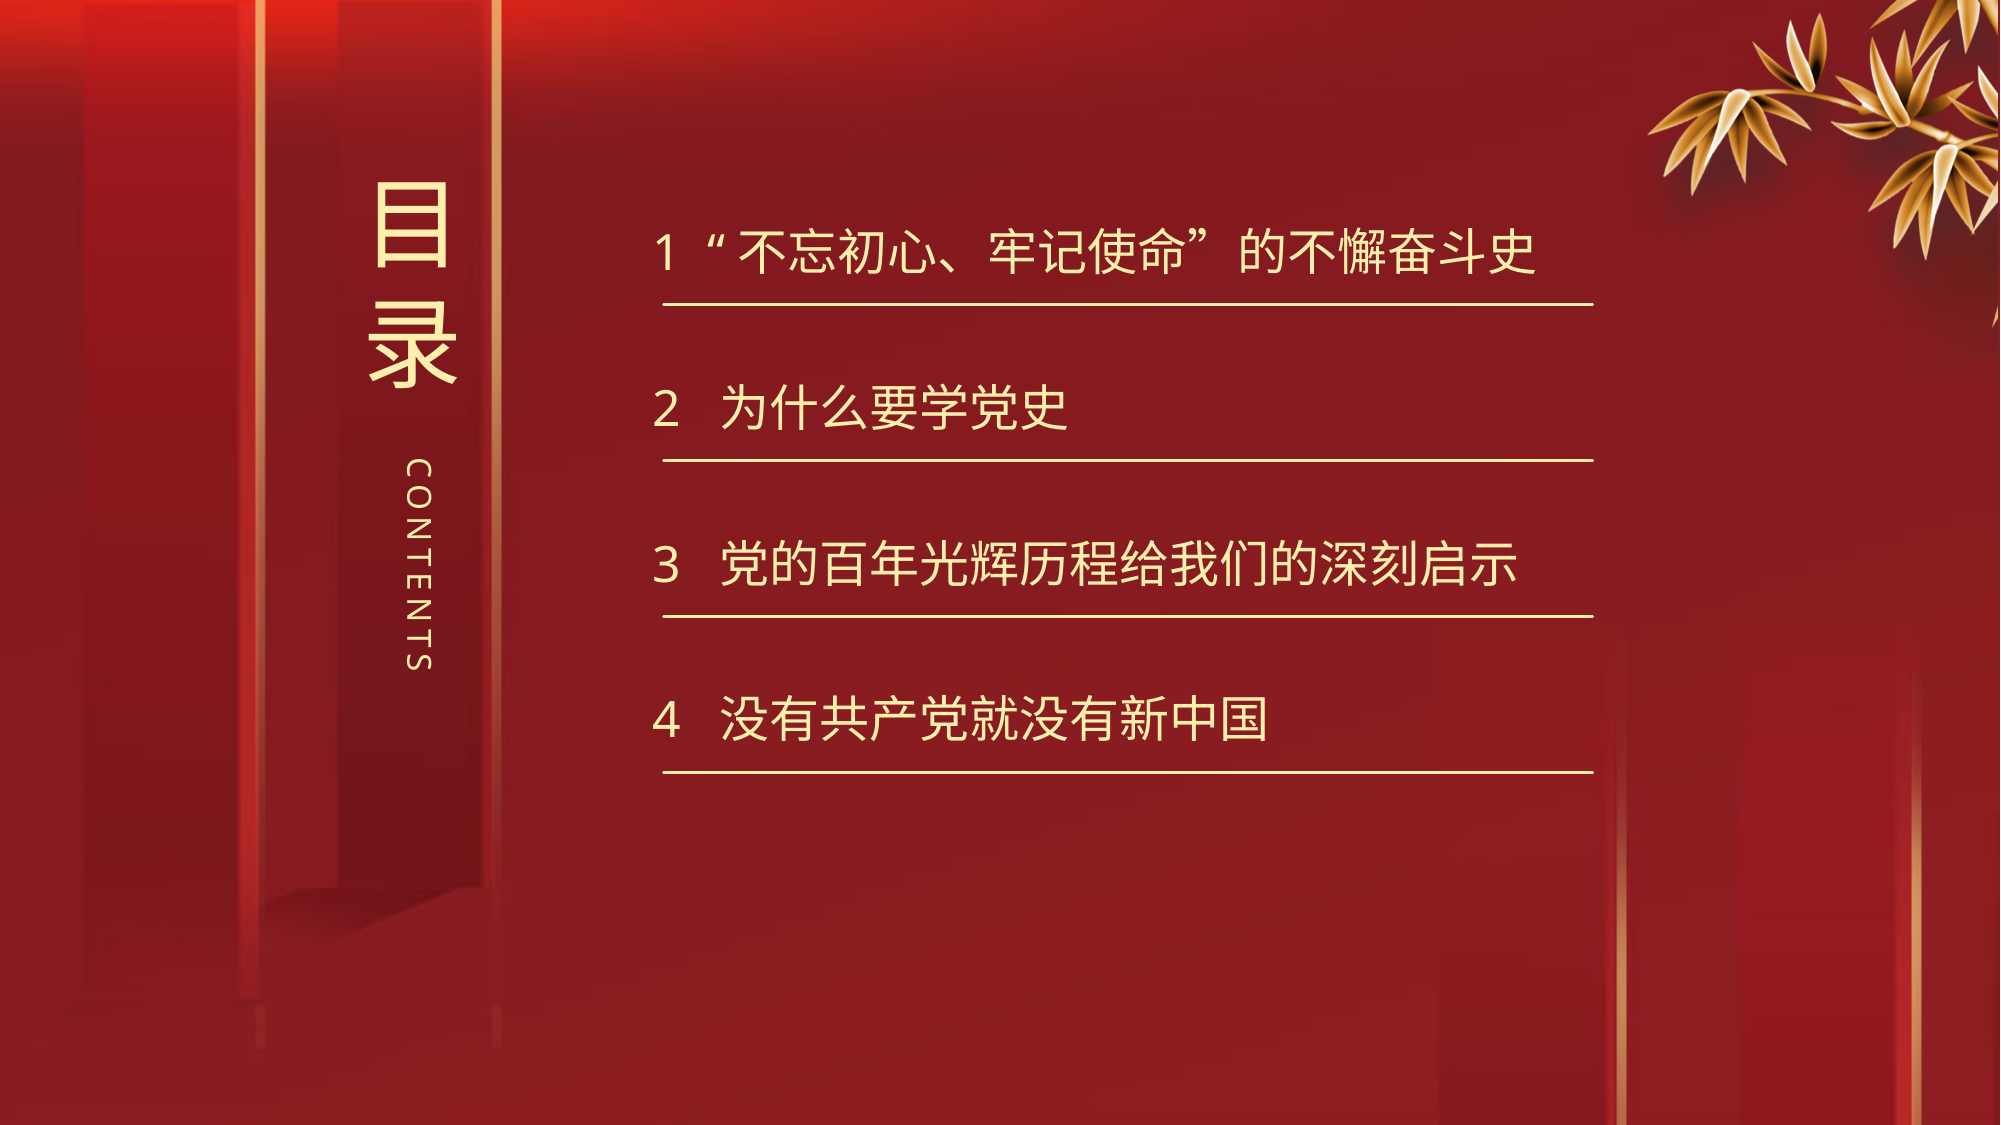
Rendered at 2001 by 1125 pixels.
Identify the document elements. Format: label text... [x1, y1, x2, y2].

picture [0, 0, 2000, 1125]
text_box 目录 [348, 153, 493, 408]
text_box 4 没有共产党就没有新中国 [637, 680, 1364, 756]
text_box 1 “不忘初心、牢记使命”的不懈奋斗史 [637, 212, 1611, 348]
text_box 2 为什么要学党史 [637, 368, 1421, 444]
text_box CONTENTS [393, 422, 448, 708]
text_box 3 党的百年光辉历程给我们的深刻启示 [637, 524, 1556, 600]
